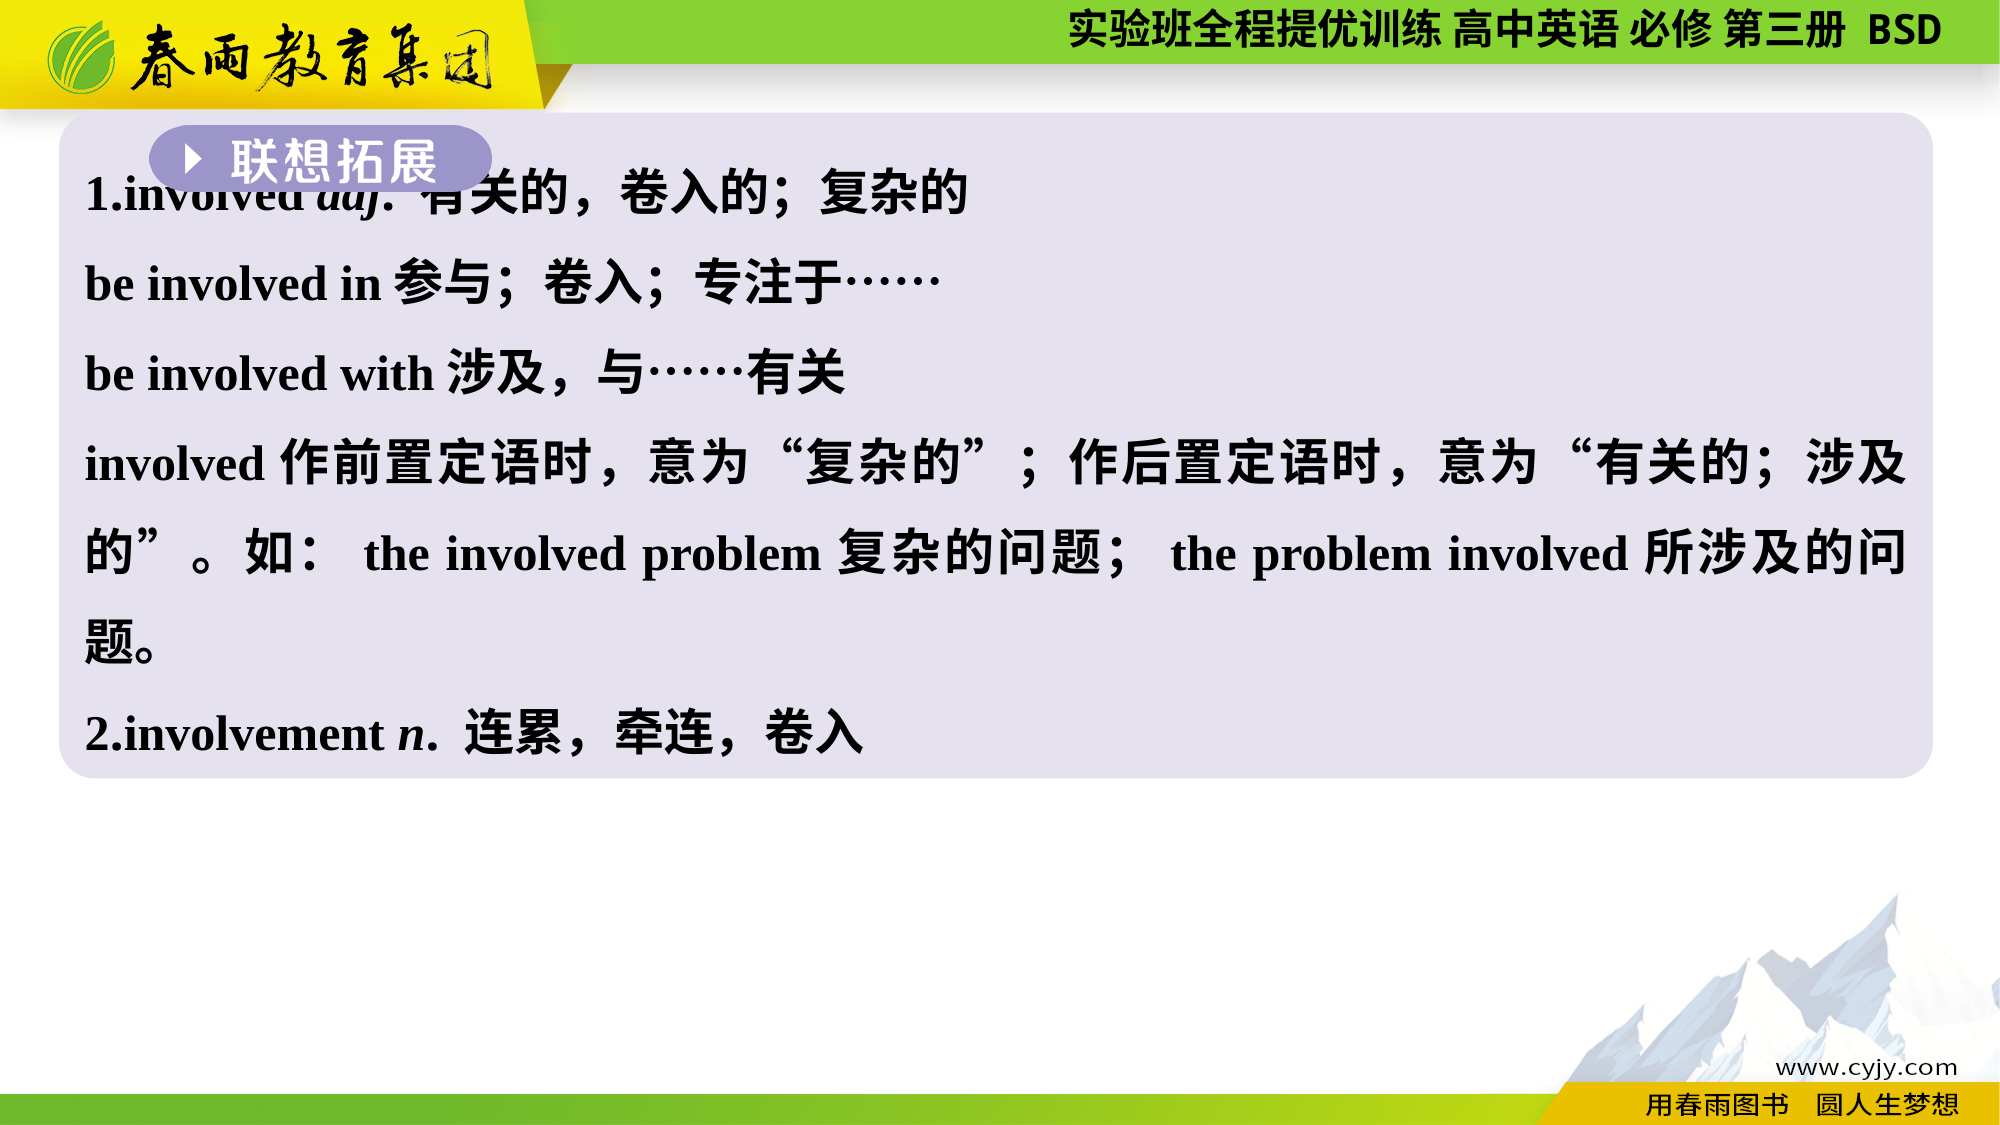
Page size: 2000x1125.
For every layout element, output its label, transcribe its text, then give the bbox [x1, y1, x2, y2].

picture [0, 0, 2000, 1125]
text_box 1.involved adj. 有关的，卷入的；复杂的 be involved in参与；卷入；专注于…… be involved with涉及，与……有关 involved作前置定语时，意为“复杂的”；作后置定语时，意为“有关的；涉及的”。如：the involved problem复杂的问题；the problem involved所涉及的问题。 2.involvement n. 连累，牵连，卷入 [59, 112, 1934, 779]
